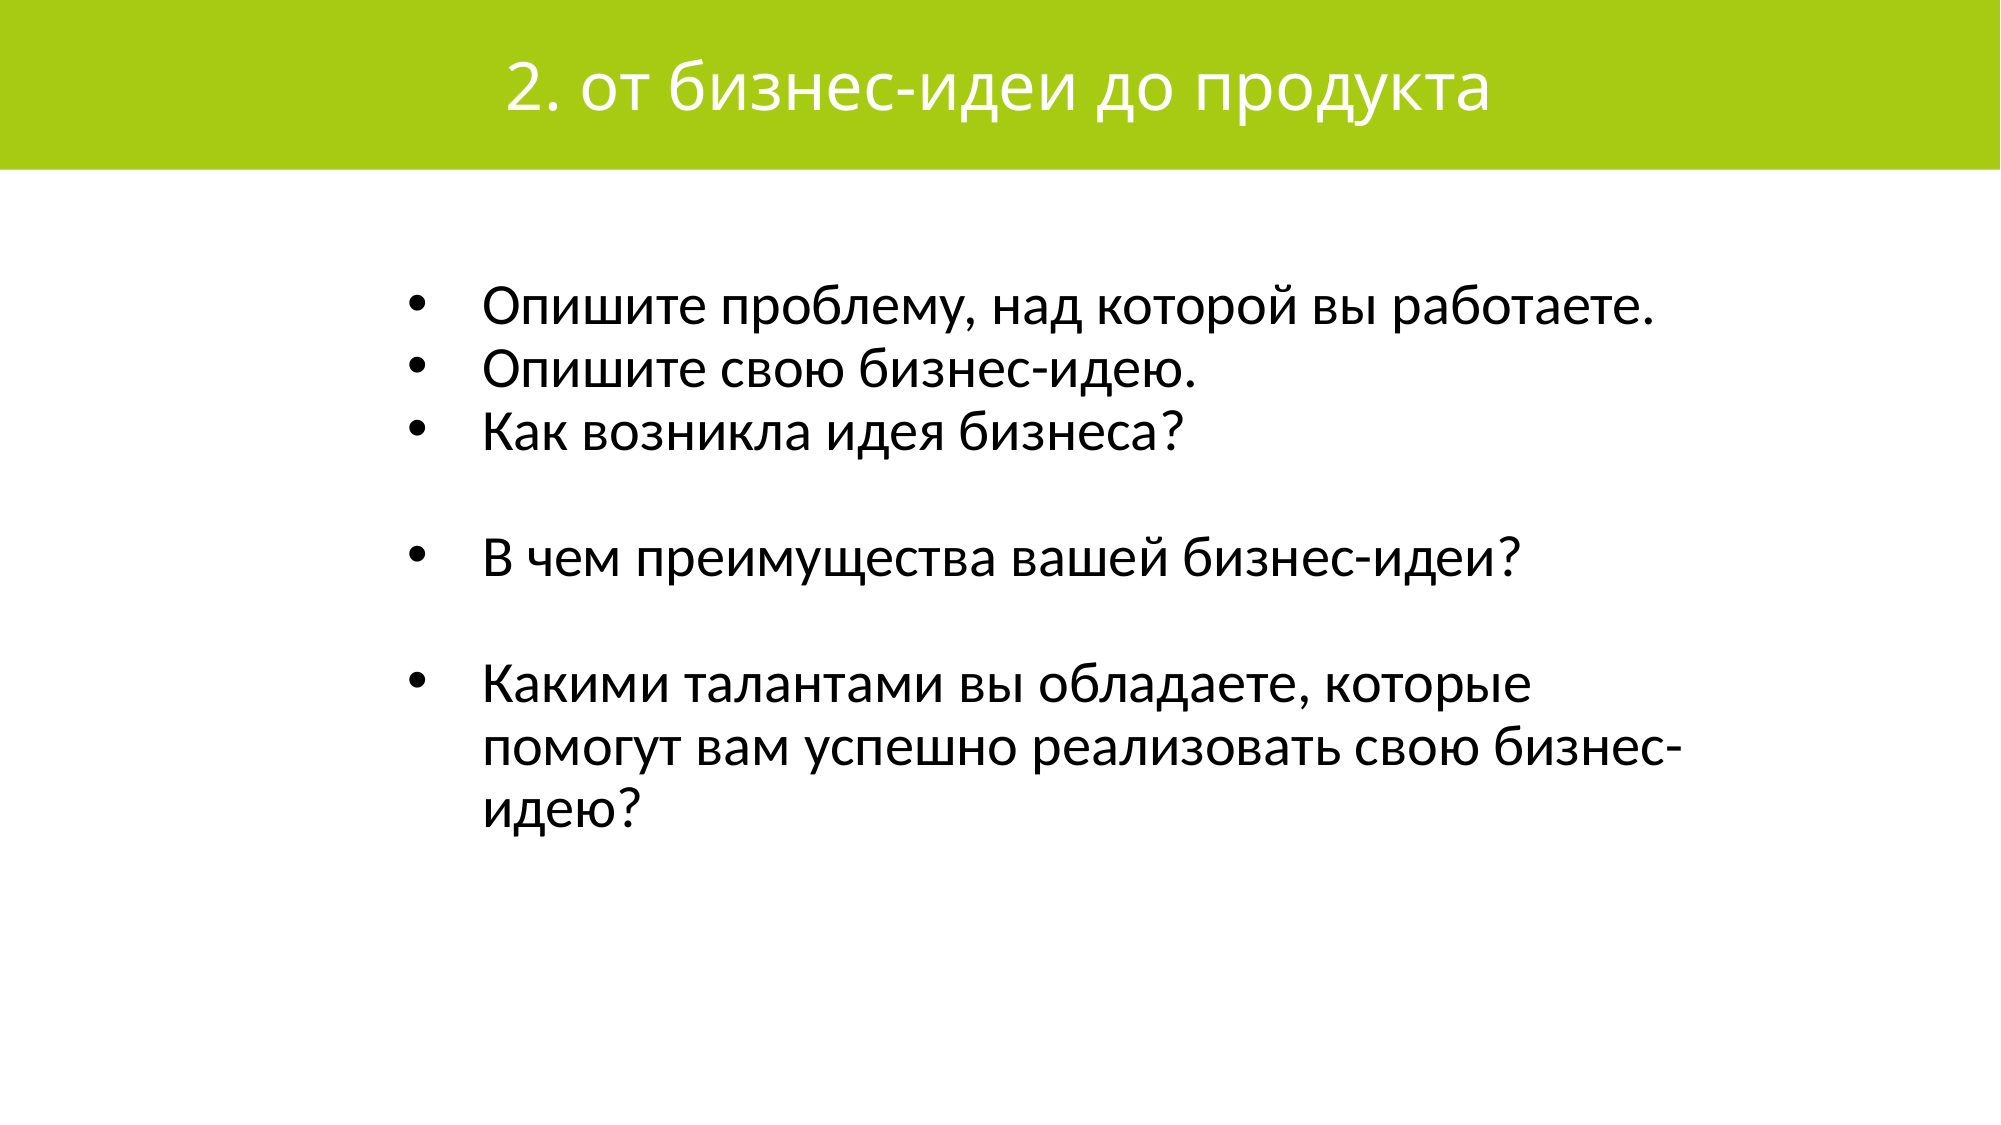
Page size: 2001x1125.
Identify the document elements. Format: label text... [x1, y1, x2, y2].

text_box 2. от бизнес-идеи до продукта [0, 0, 2000, 171]
text_box Опишите проблему, над которой вы работаете. Опишите свою бизнес-идею. Как возникла идея бизнеса? В чем преимущества вашей бизнес-идеи? Какими талантами вы обладаете, которые помогут вам успешно реализовать свою бизнес-идею? [392, 266, 1743, 1009]
